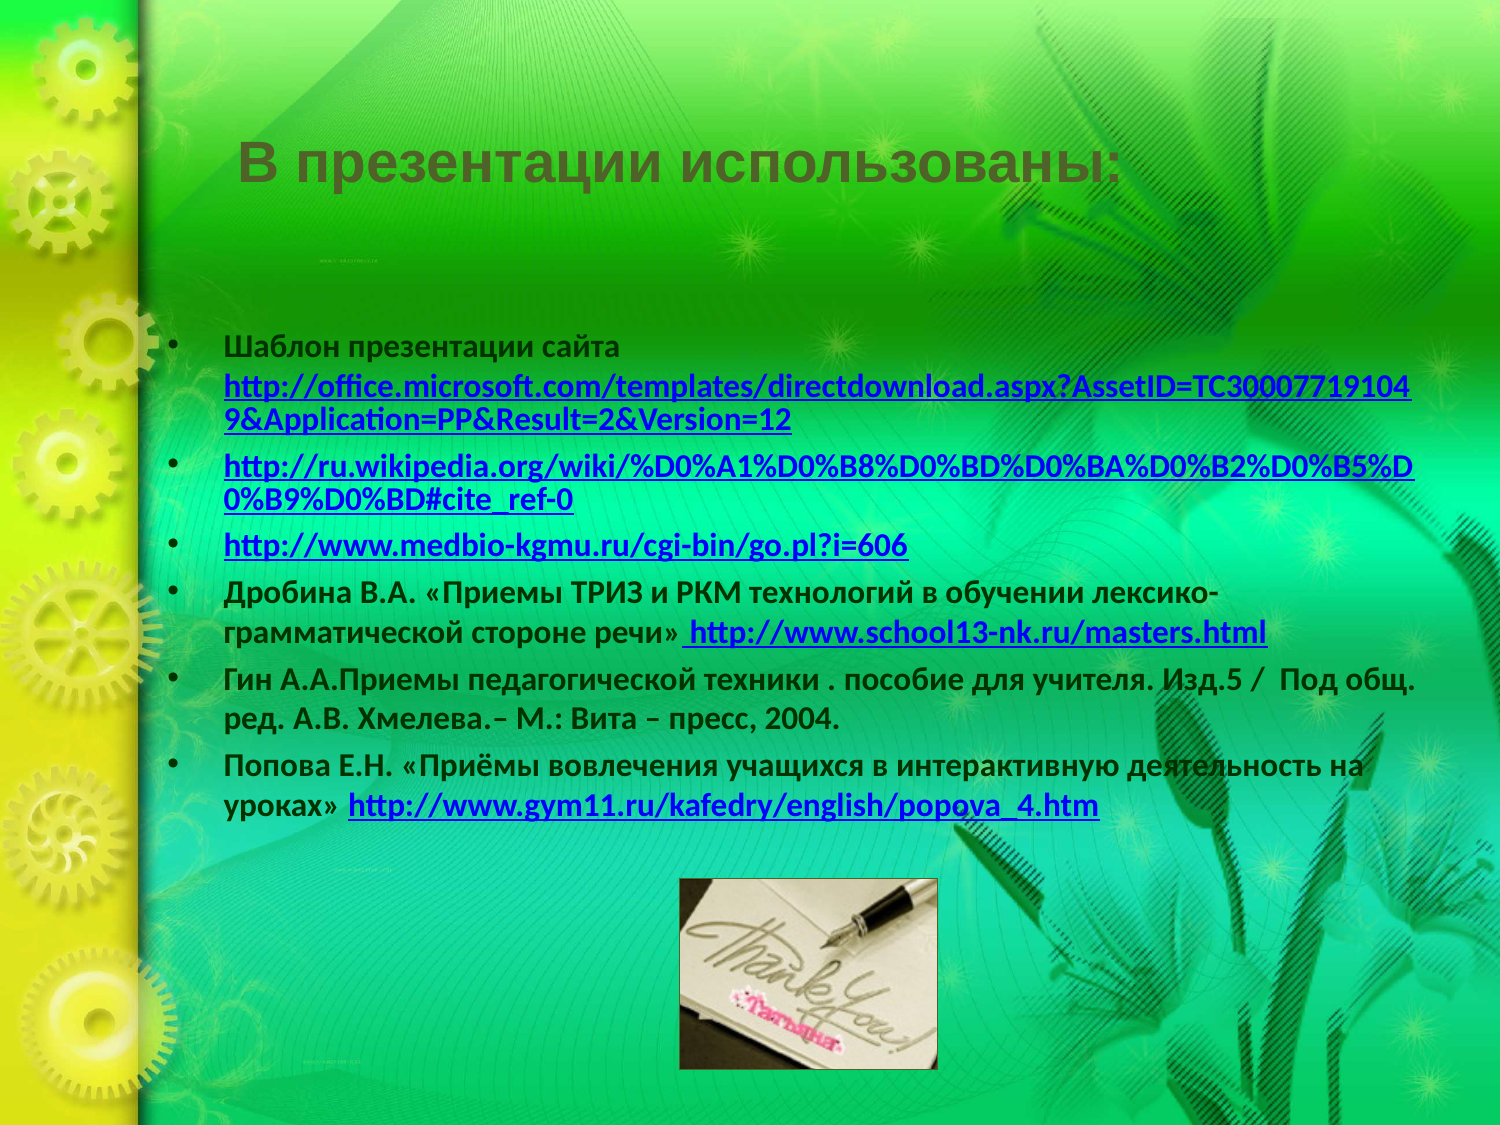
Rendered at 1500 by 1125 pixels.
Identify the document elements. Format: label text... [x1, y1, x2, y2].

picture [0, 0, 1500, 1125]
list Шаблон презентации сайта http://office.microsoft.com/templates/directdownload.aspx?AssetID=TC300077191049&Application=PP&Result=2&Version=12 http://ru.wikipedia.org/wiki/%D0%A1%D0%B8%D0%BD%D0%BA%D0%B2%D0%B5%D0%B9%D0%BD#cite_ref-0 http://www.medbio-kgmu.ru/cgi-bin/go.pl?i=606 Дробина В.А. «Приемы ТРИЗ и РКМ технологий в обучении лексико-грамматической стороне речи» http://www.school13-nk.ru/masters.html Гин А.А.Приемы педагогической техники . пособие для учителя. Изд.5 / Под общ. ред. А.В. Хмелева.– М.: Вита – пресс, 2004. Попова Е.Н. «Приёмы вовлечения учащихся в интерактивную деятельность на уроках» http://www.gym11.ru/kafedry/english/popova_4.htm [152, 316, 1437, 1060]
text_box В презентации использованы: [222, 117, 1348, 202]
